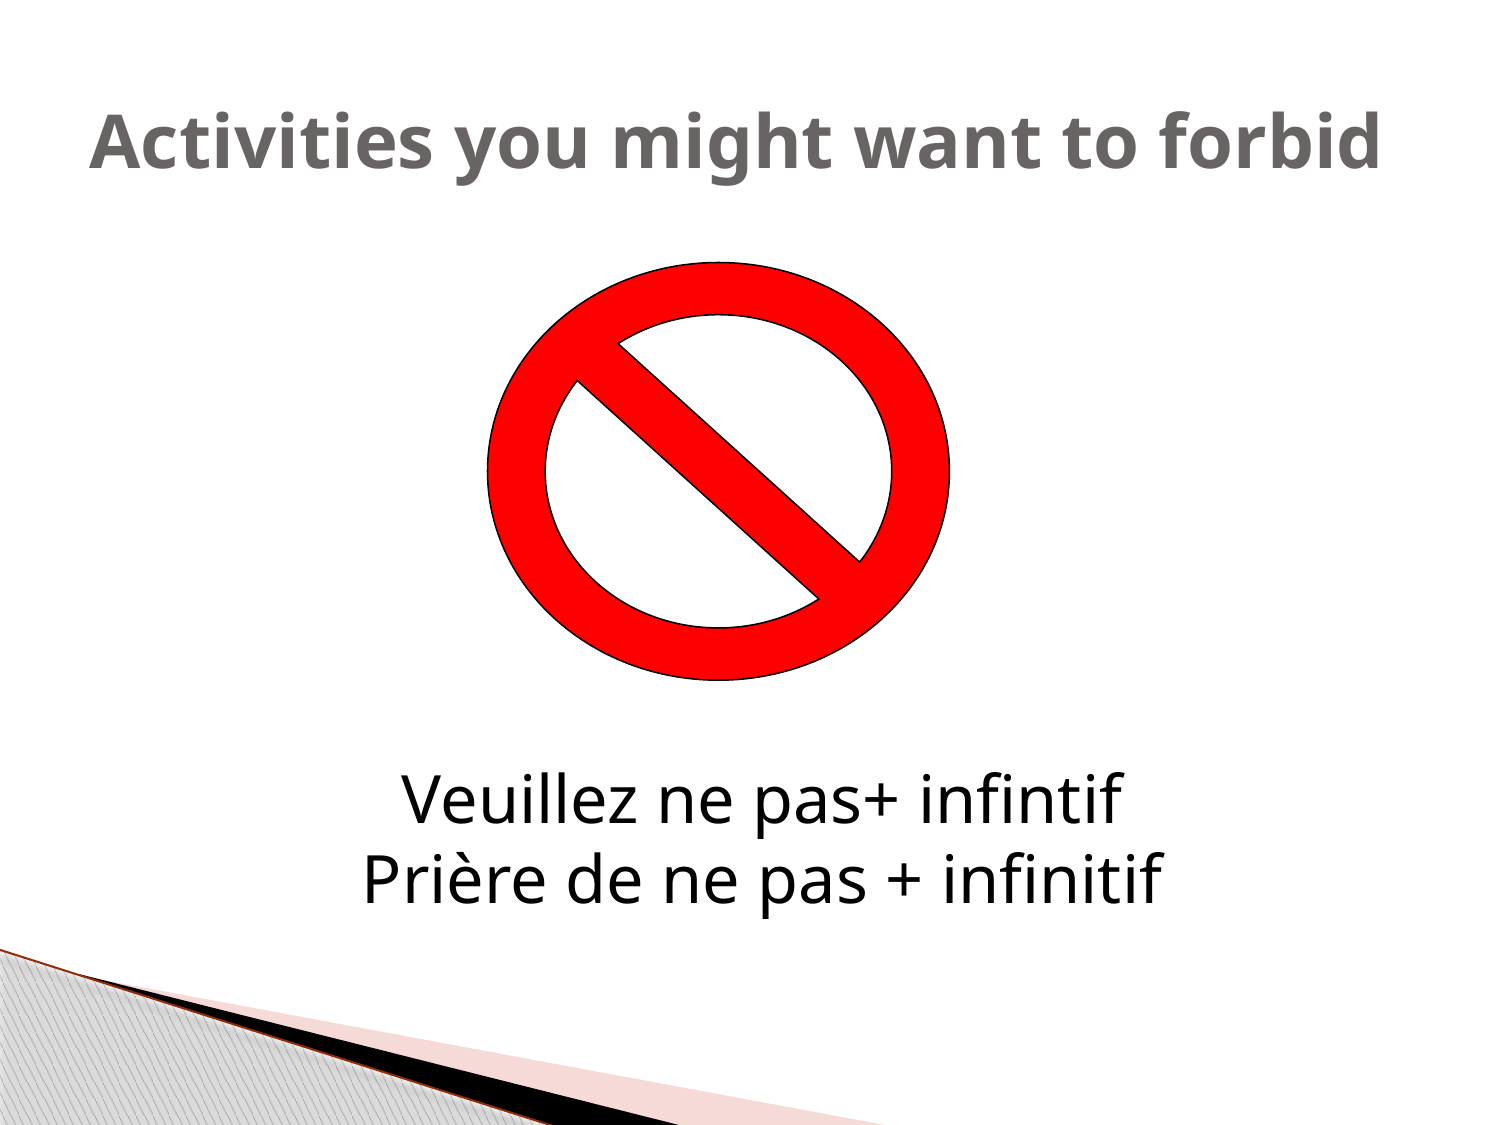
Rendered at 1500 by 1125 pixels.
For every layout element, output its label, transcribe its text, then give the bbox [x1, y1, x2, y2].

title Activities you might want to forbid [75, 45, 1425, 233]
text_box [487, 262, 950, 681]
text_box Veuillez ne pas+ infintif Prière de ne pas + infinitif [262, 749, 1263, 925]
